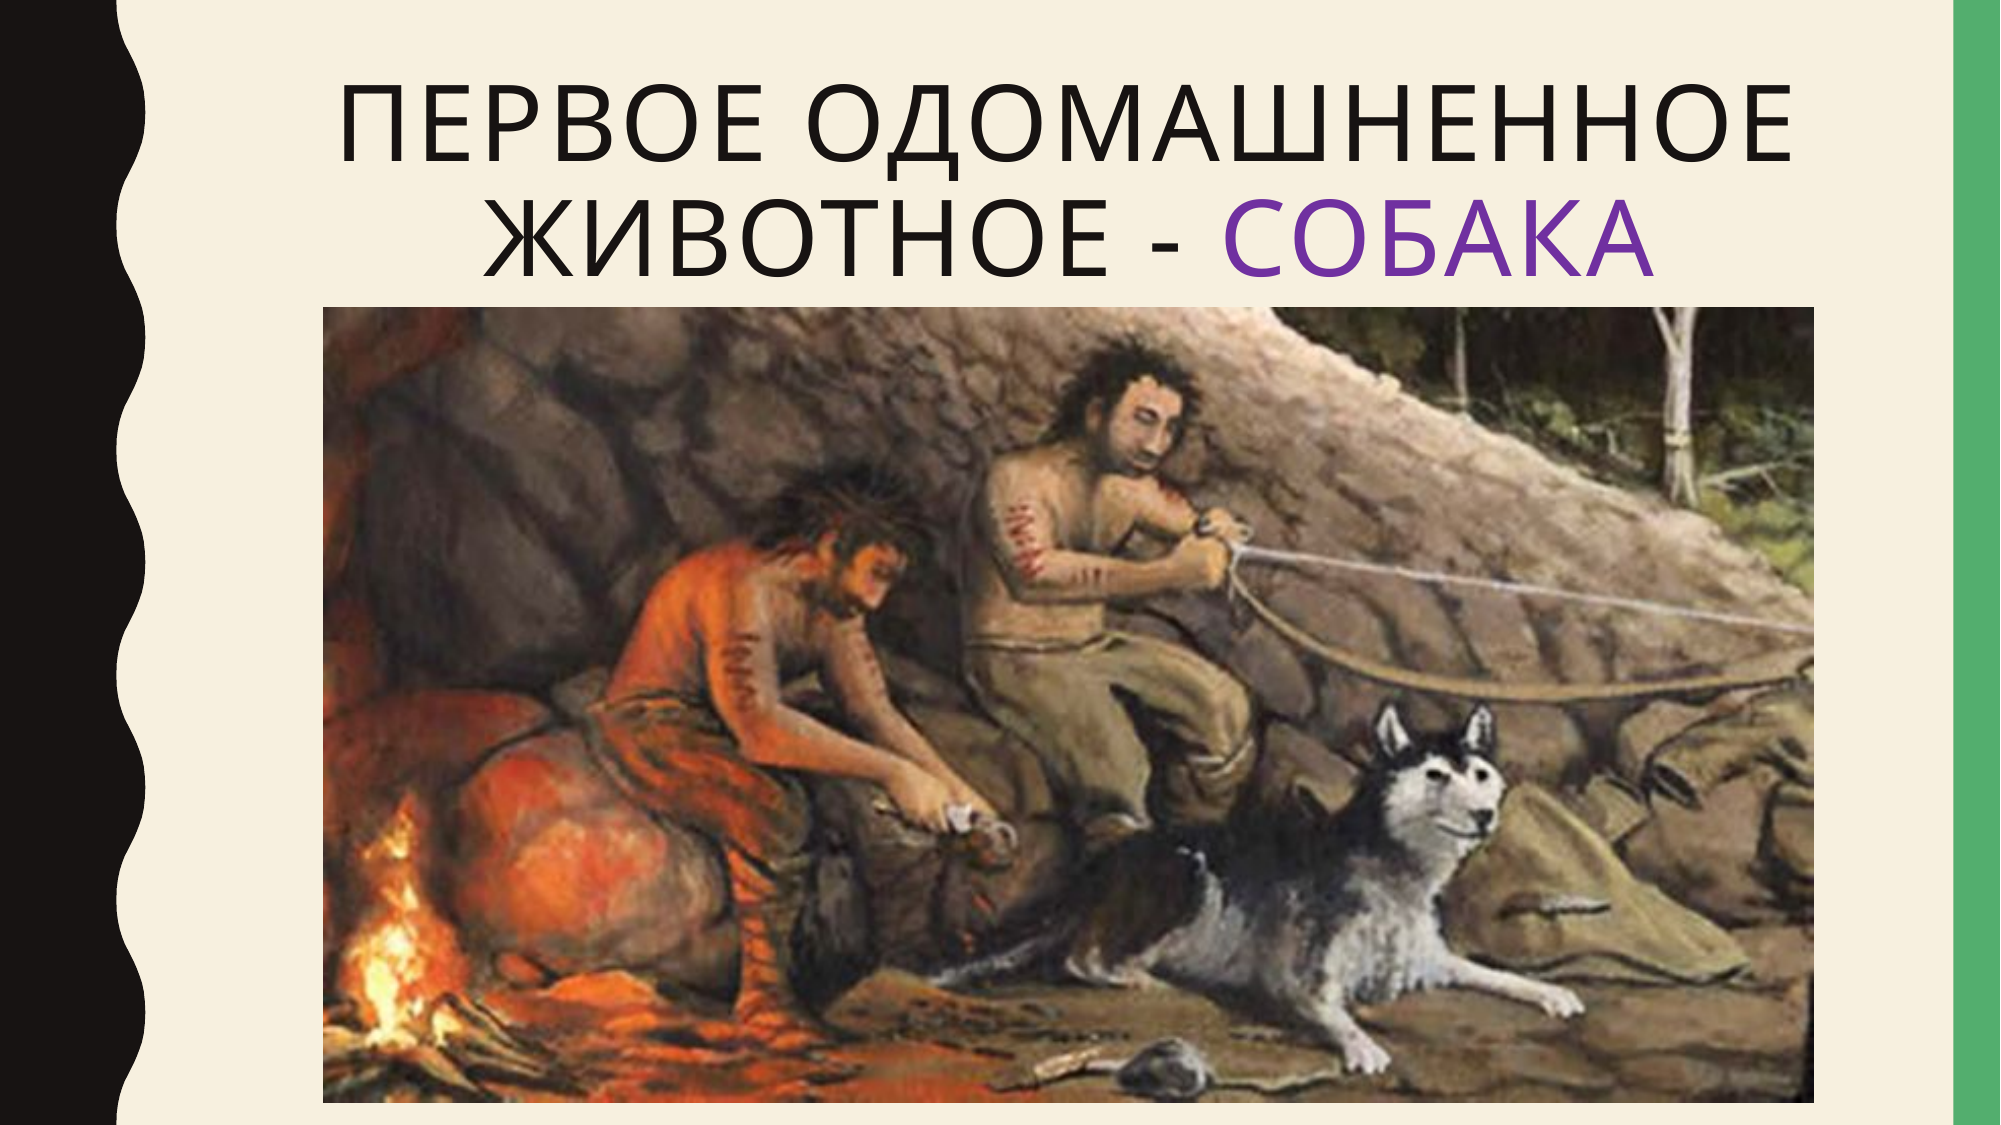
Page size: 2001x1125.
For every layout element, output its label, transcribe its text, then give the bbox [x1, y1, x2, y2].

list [323, 307, 1814, 1103]
title Первое одомашненное животное - собака [205, 62, 1933, 308]
